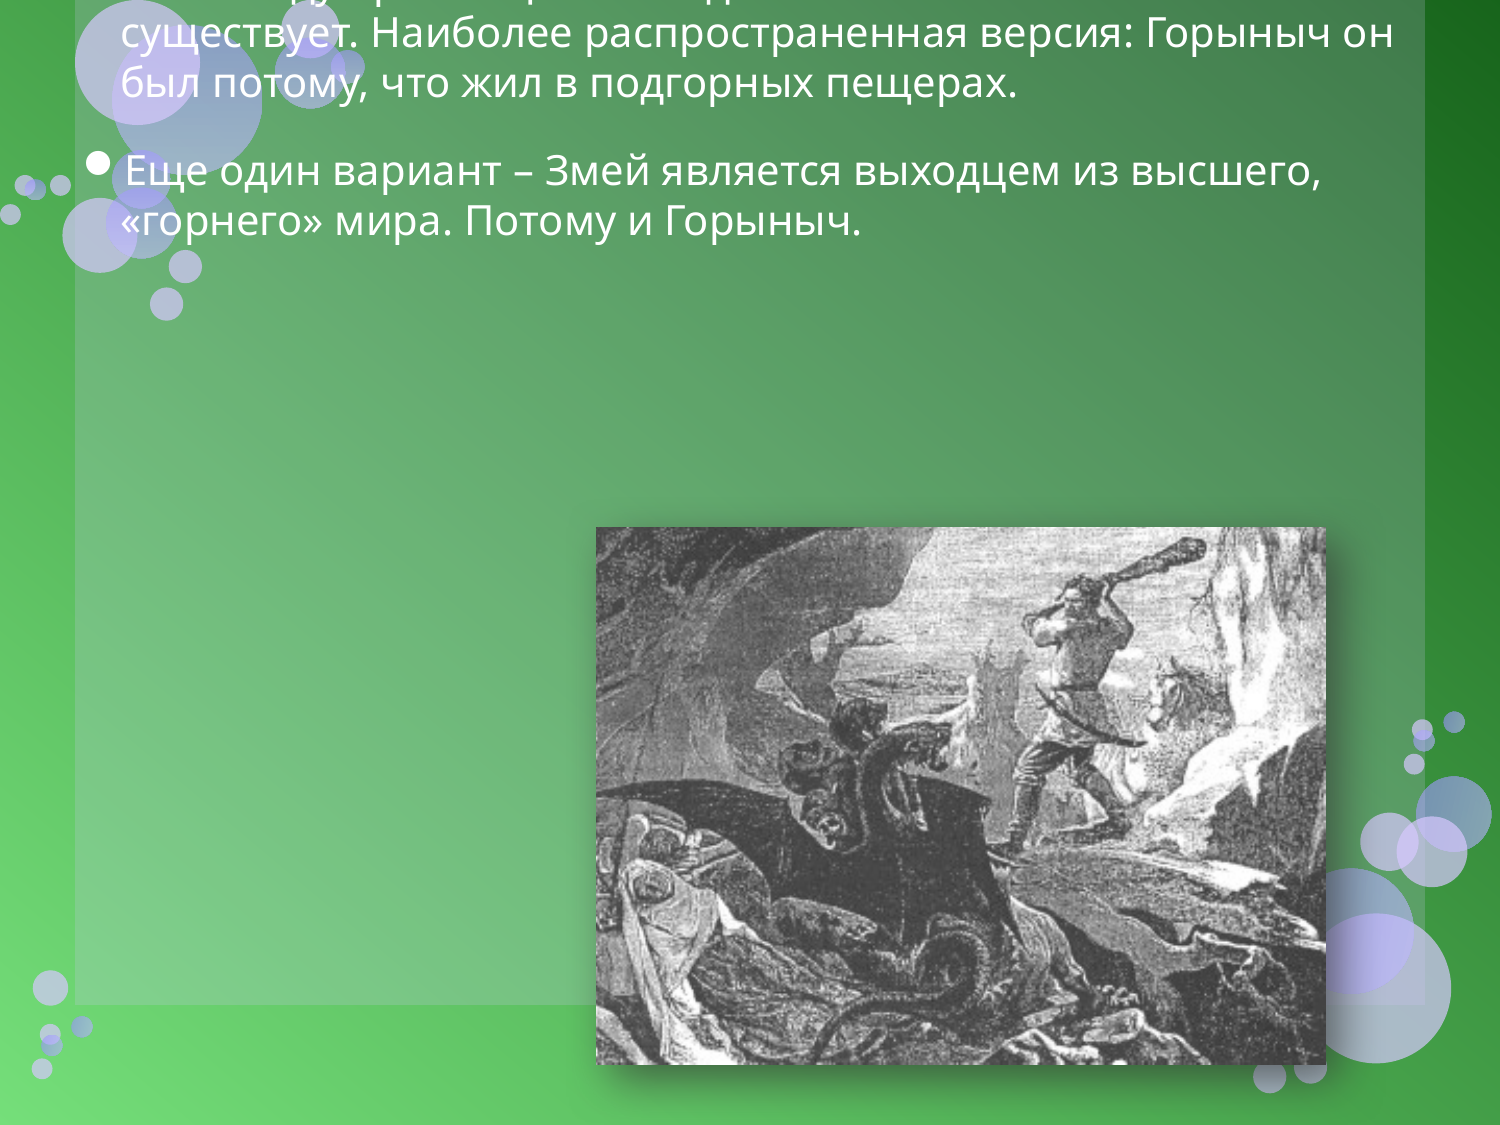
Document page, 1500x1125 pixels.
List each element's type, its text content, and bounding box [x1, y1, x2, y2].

picture [594, 525, 1328, 1067]
list По поводу прозвища Змея однозначного мнения не существует. Наиболее распространенная версия: Горыныч он был потому, что жил в подгорных пещерах. Еще один вариант – Змей является выходцем из высшего, «горнего» мира. Потому и Горыныч. [75, 0, 1425, 1005]
